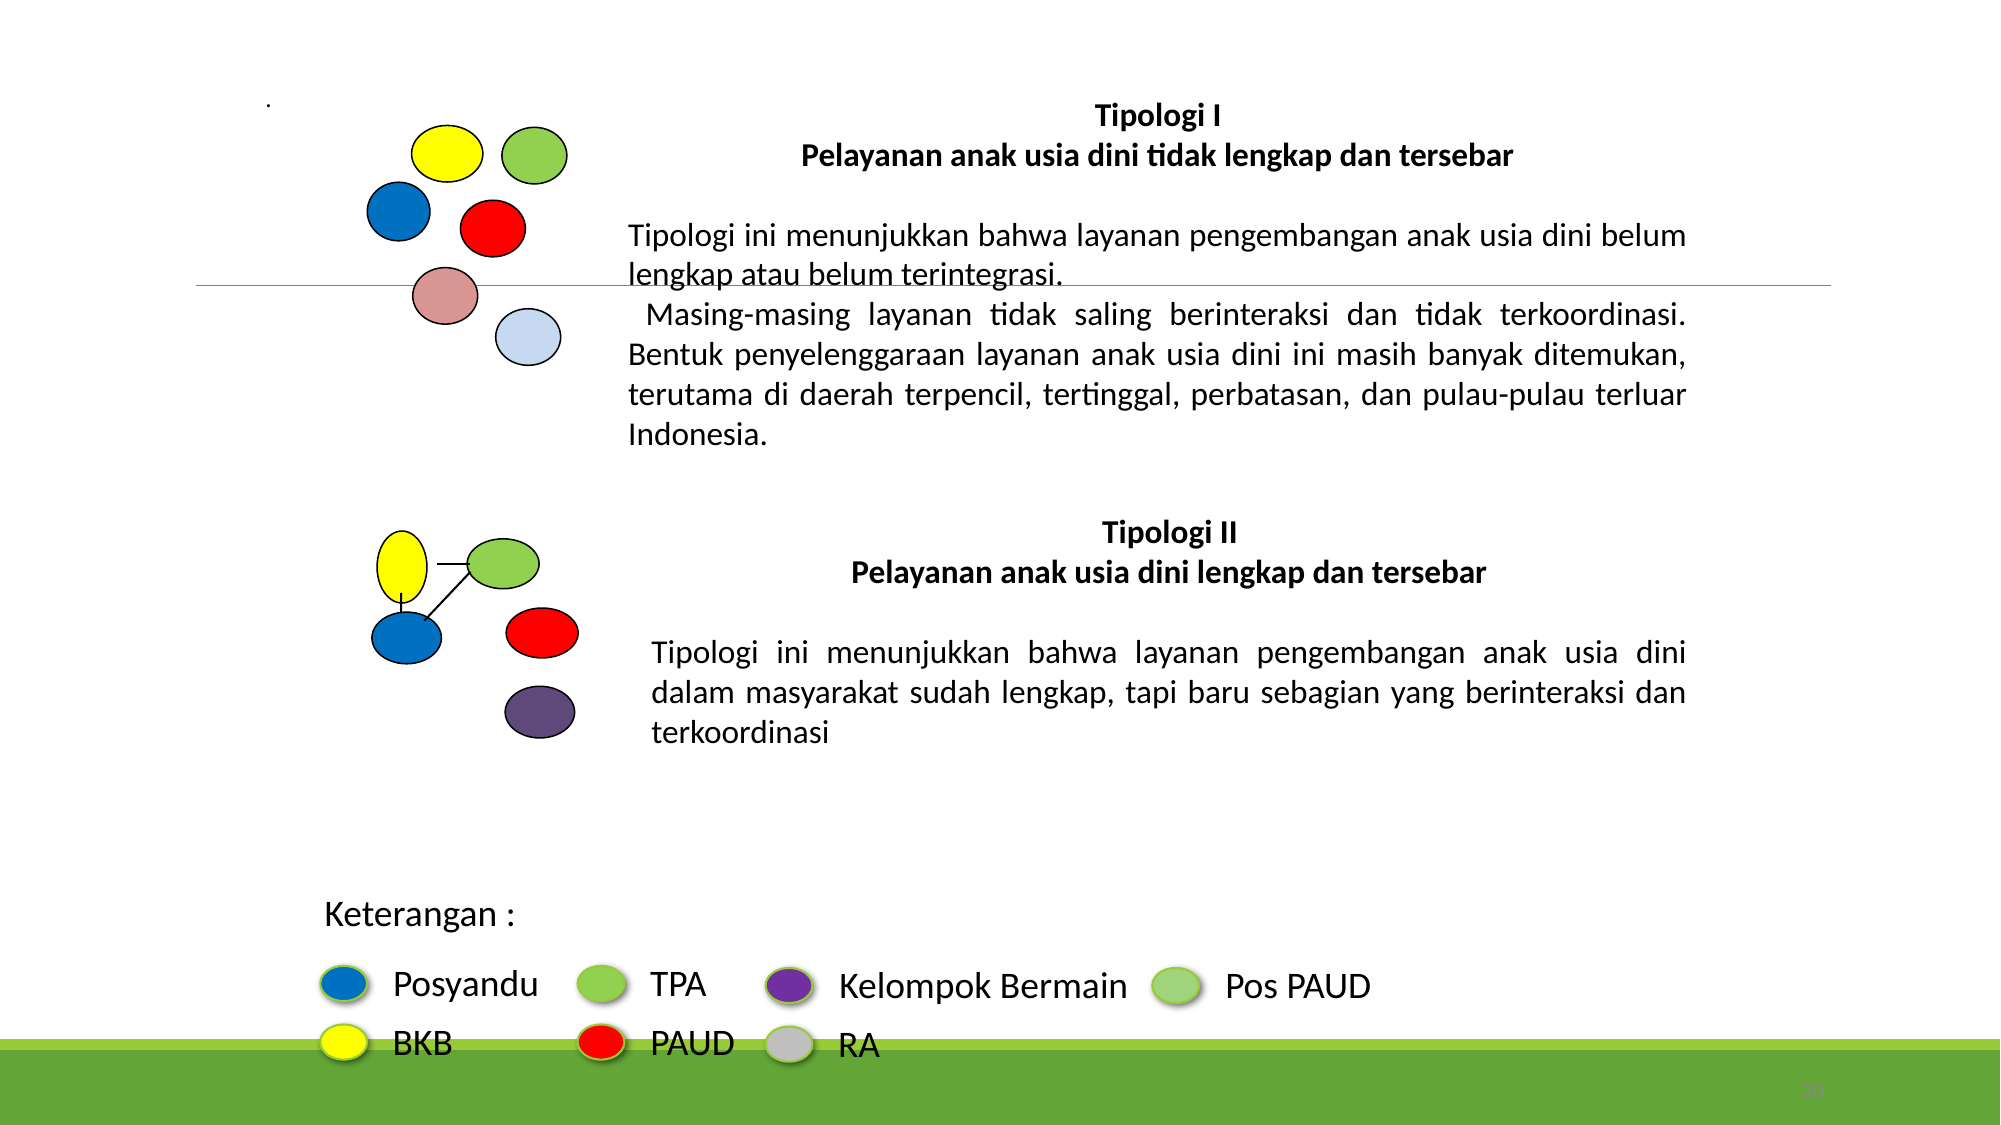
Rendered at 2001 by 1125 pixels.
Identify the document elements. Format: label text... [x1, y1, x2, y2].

text_box BKB [377, 1010, 469, 1071]
text_box [319, 964, 369, 1003]
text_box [366, 538, 579, 739]
text_box RA [823, 1012, 896, 1073]
text_box Pos PAUD [1210, 954, 1387, 1014]
text_box [576, 964, 626, 1003]
text_box . [250, 0, 287, 165]
text_box Kelompok Bermain [824, 954, 1144, 1014]
text_box Tipologi I Pelayanan anak usia dini tidak lengkap dan tersebar Tipologi ini menunjukkan bahwa layanan pengembangan anak usia dini belum lengkap atau belum terintegrasi. Masing-masing layanan tidak saling berinteraksi dan tidak terkoordinasi. Bentuk penyelenggaraan layanan anak usia dini ini masih banyak ditemukan, terutama di daerah terpencil, tertinggal, perbatasan, dan pulau-pulau terluar Indonesia. [613, 85, 1704, 460]
text_box [576, 1023, 626, 1061]
text_box PAUD [635, 1010, 750, 1071]
text_box Keterangan : [309, 881, 532, 942]
slide_number 20 [1624, 1059, 1840, 1120]
text_box [764, 966, 814, 1005]
text_box [319, 1023, 369, 1061]
text_box TPA [635, 952, 722, 1010]
text_box Posyandu [378, 952, 555, 1012]
text_box [1151, 966, 1201, 1005]
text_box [366, 124, 568, 366]
text_box [764, 1025, 814, 1063]
text_box Tipologi II Pelayanan anak usia dini lengkap dan tersebar Tipologi ini menunjukkan bahwa layanan pengembangan anak usia dini dalam masyarakat sudah lengkap, tapi baru sebagian yang berinteraksi dan terkoordinasi [636, 503, 1704, 758]
